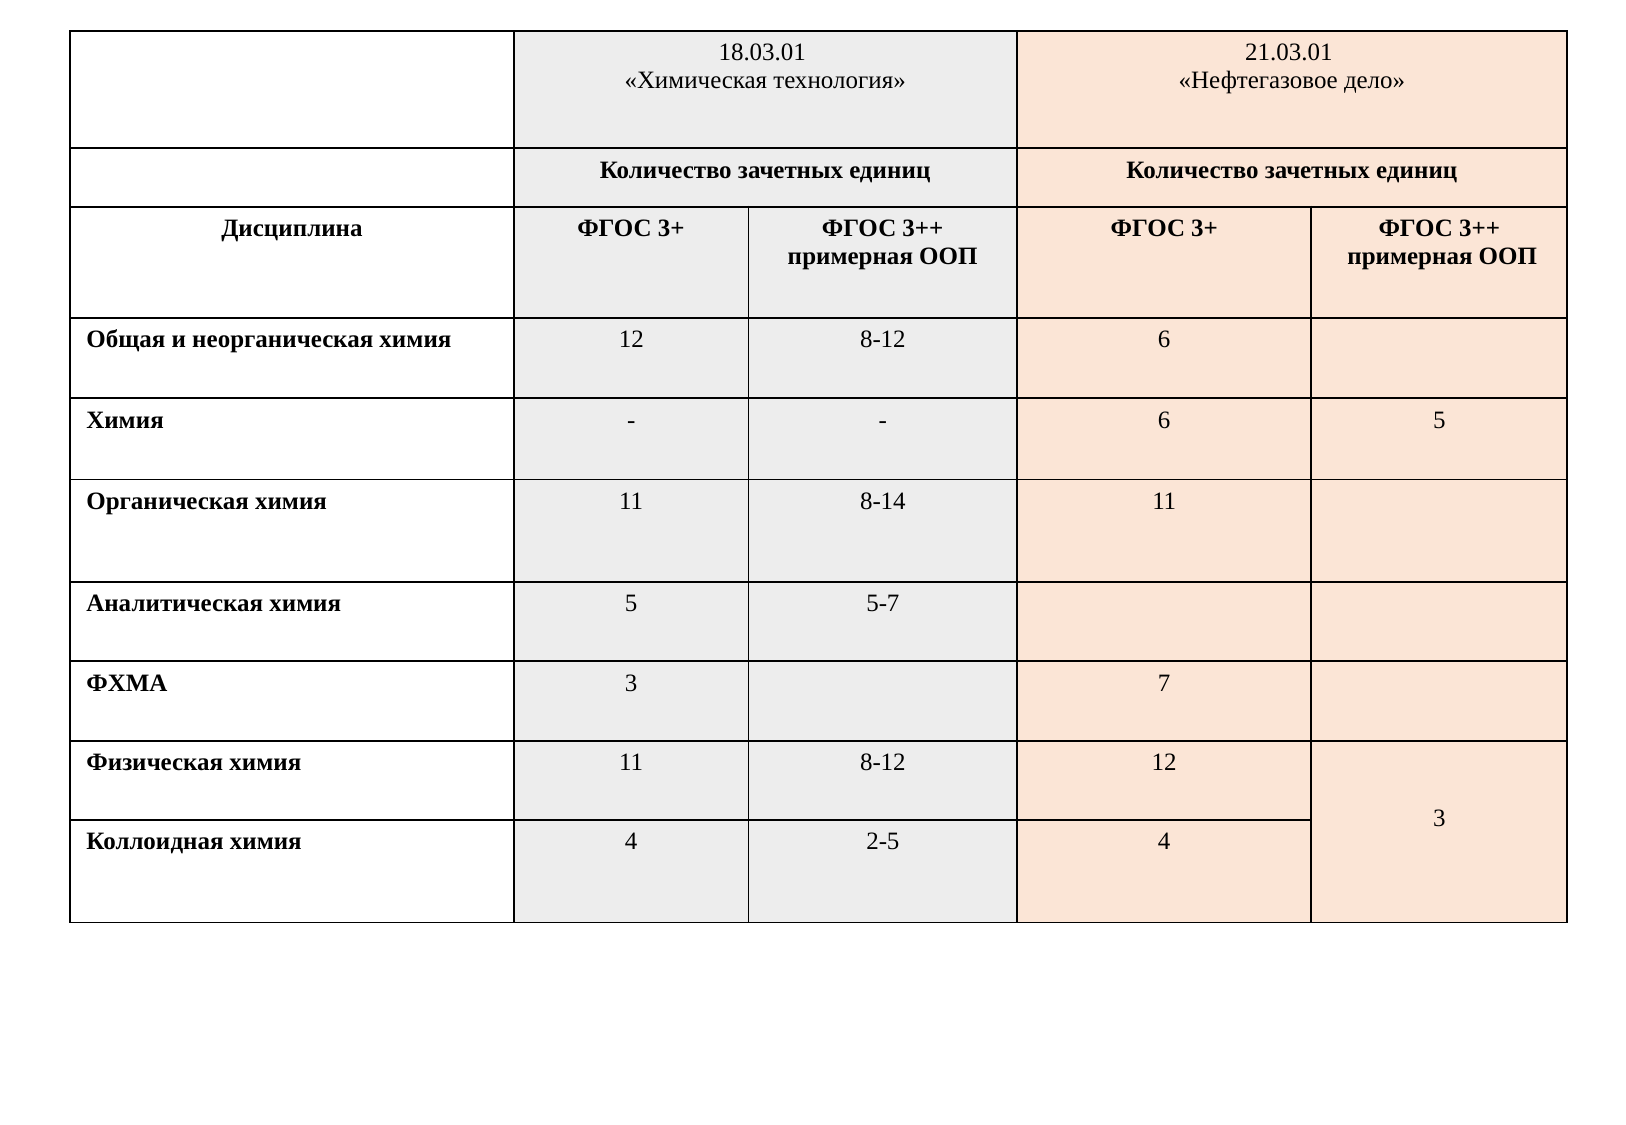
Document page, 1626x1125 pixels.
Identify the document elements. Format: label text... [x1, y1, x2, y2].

table_cell Общая и неорганическая химия [71, 319, 513, 397]
table_cell [71, 149, 513, 206]
table_cell 5 [1312, 399, 1566, 479]
table_cell 3 [1312, 742, 1566, 922]
table_cell Физическая химия [71, 742, 513, 819]
table_cell ФГОС 3+ [515, 208, 748, 317]
table_cell 8-14 [749, 480, 1016, 581]
table_header 21.03.01 «Нефтегазовое дело» [1018, 32, 1566, 147]
table_cell 12 [515, 319, 748, 397]
table_cell 4 [1018, 821, 1310, 922]
table_cell - [749, 399, 1016, 479]
table_cell 8-12 [749, 319, 1016, 397]
table_header [71, 32, 513, 147]
table_header 18.03.01 «Химическая технология» [515, 32, 1016, 147]
table_cell 11 [515, 742, 748, 819]
table_cell 6 [1018, 399, 1310, 479]
table_cell [1312, 583, 1566, 660]
table_cell Количество зачетных единиц [1018, 149, 1566, 206]
table_cell [749, 662, 1016, 740]
table_cell ФХМА [71, 662, 513, 740]
table_cell Аналитическая химия [71, 583, 513, 660]
table_cell ФГОС 3++ примерная ООП [749, 208, 1016, 317]
table_cell - [515, 399, 748, 479]
table_cell Химия [71, 399, 513, 479]
table_cell 2-5 [749, 821, 1016, 922]
table_cell [1312, 662, 1566, 740]
table_cell Дисциплина [71, 208, 513, 317]
table_cell 7 [1018, 662, 1310, 740]
table_cell Коллоидная химия [71, 821, 513, 922]
table_cell 5-7 [749, 583, 1016, 660]
table_cell ФГОС 3++ примерная ООП [1312, 208, 1566, 317]
table_cell [1312, 319, 1566, 397]
table_cell 11 [515, 480, 748, 581]
table_cell [1312, 480, 1566, 581]
table_cell ФГОС 3+ [1018, 208, 1310, 317]
table_cell 12 [1018, 742, 1310, 819]
table_cell 8-12 [749, 742, 1016, 819]
table_cell 5 [515, 583, 748, 660]
table_cell [1018, 583, 1310, 660]
table_cell 6 [1018, 319, 1310, 397]
table_cell Количество зачетных единиц [515, 149, 1016, 206]
table_cell 3 [515, 662, 748, 740]
table_cell Органическая химия [71, 480, 513, 581]
table_cell 11 [1018, 480, 1310, 581]
table_cell 4 [515, 821, 748, 922]
